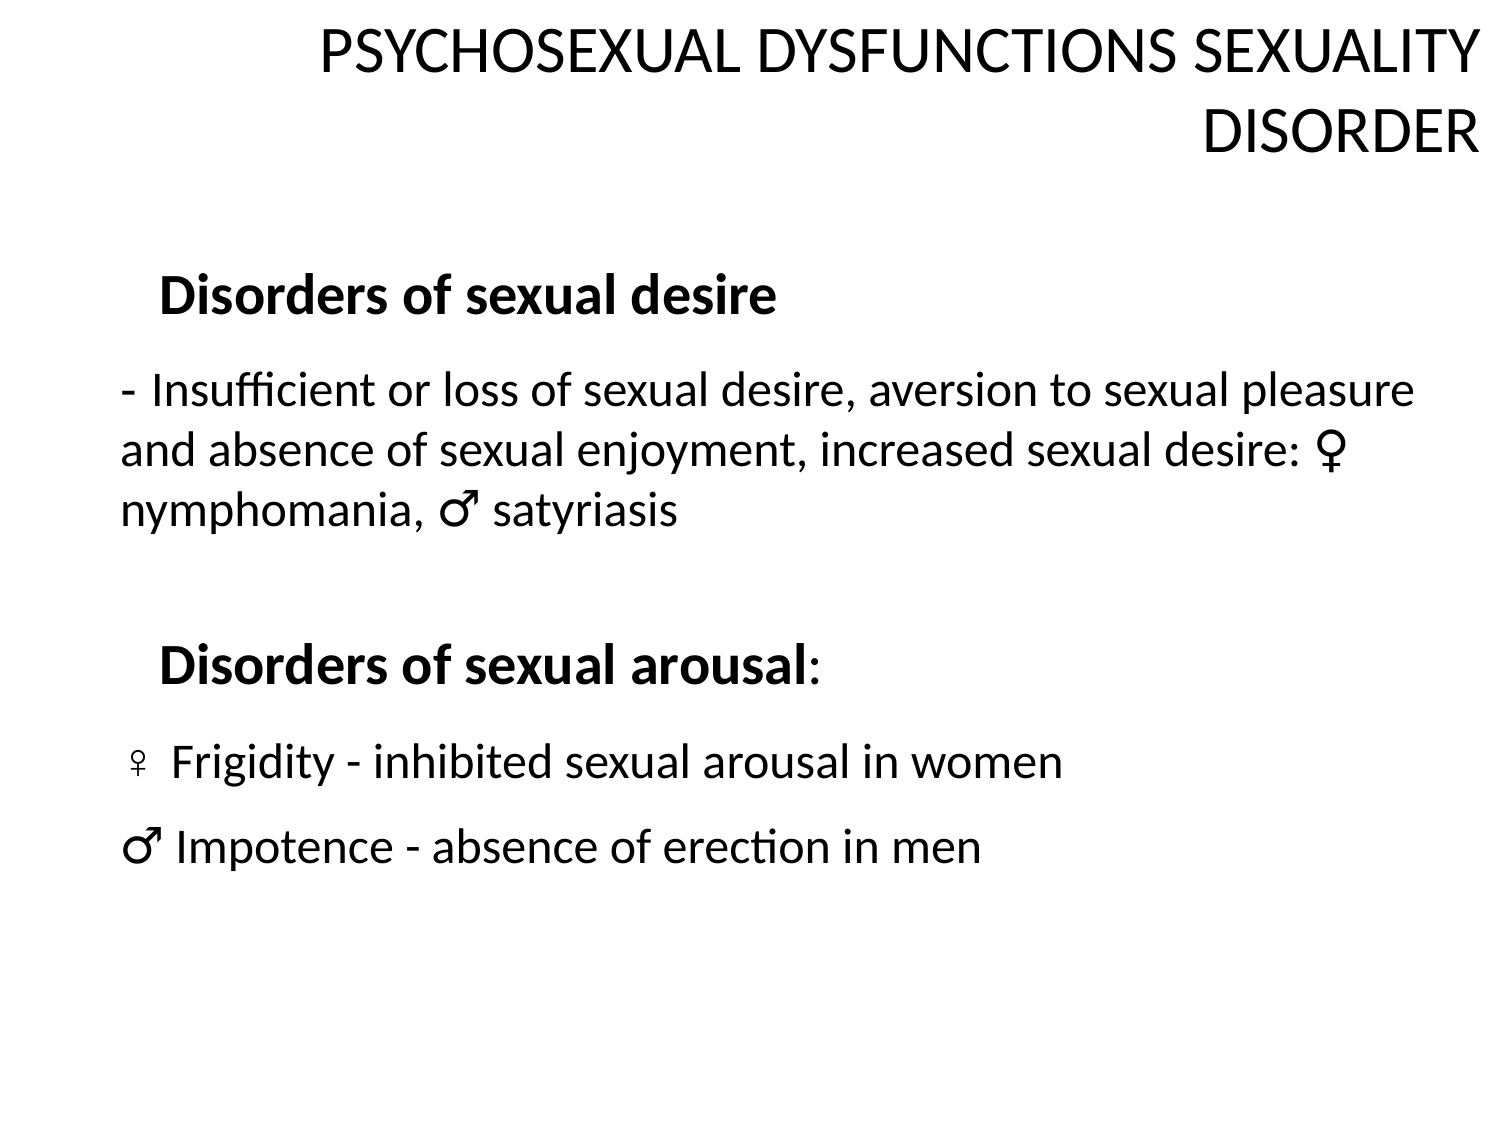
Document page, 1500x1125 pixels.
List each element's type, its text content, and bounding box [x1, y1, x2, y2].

text_box Disorders of sexual arousal: [69, 629, 1449, 704]
text_box Disorders of sexual desire [70, 259, 1450, 335]
text_box - Insufficient or loss of sexual desire, aversion to sexual pleasure and absence of sexual enjoyment, increased sexual desire: ♀ nymphomania, ♂ satyriasis [30, 348, 1450, 544]
text_box PSYCHOSEXUAL DYSFUNCTIONS SEXUALITY DISORDER [145, 0, 1496, 180]
text_box ♀ Frigidity - inhibited sexual arousal in women ♂ Impotence - absence of erection in men [29, 720, 1449, 1125]
